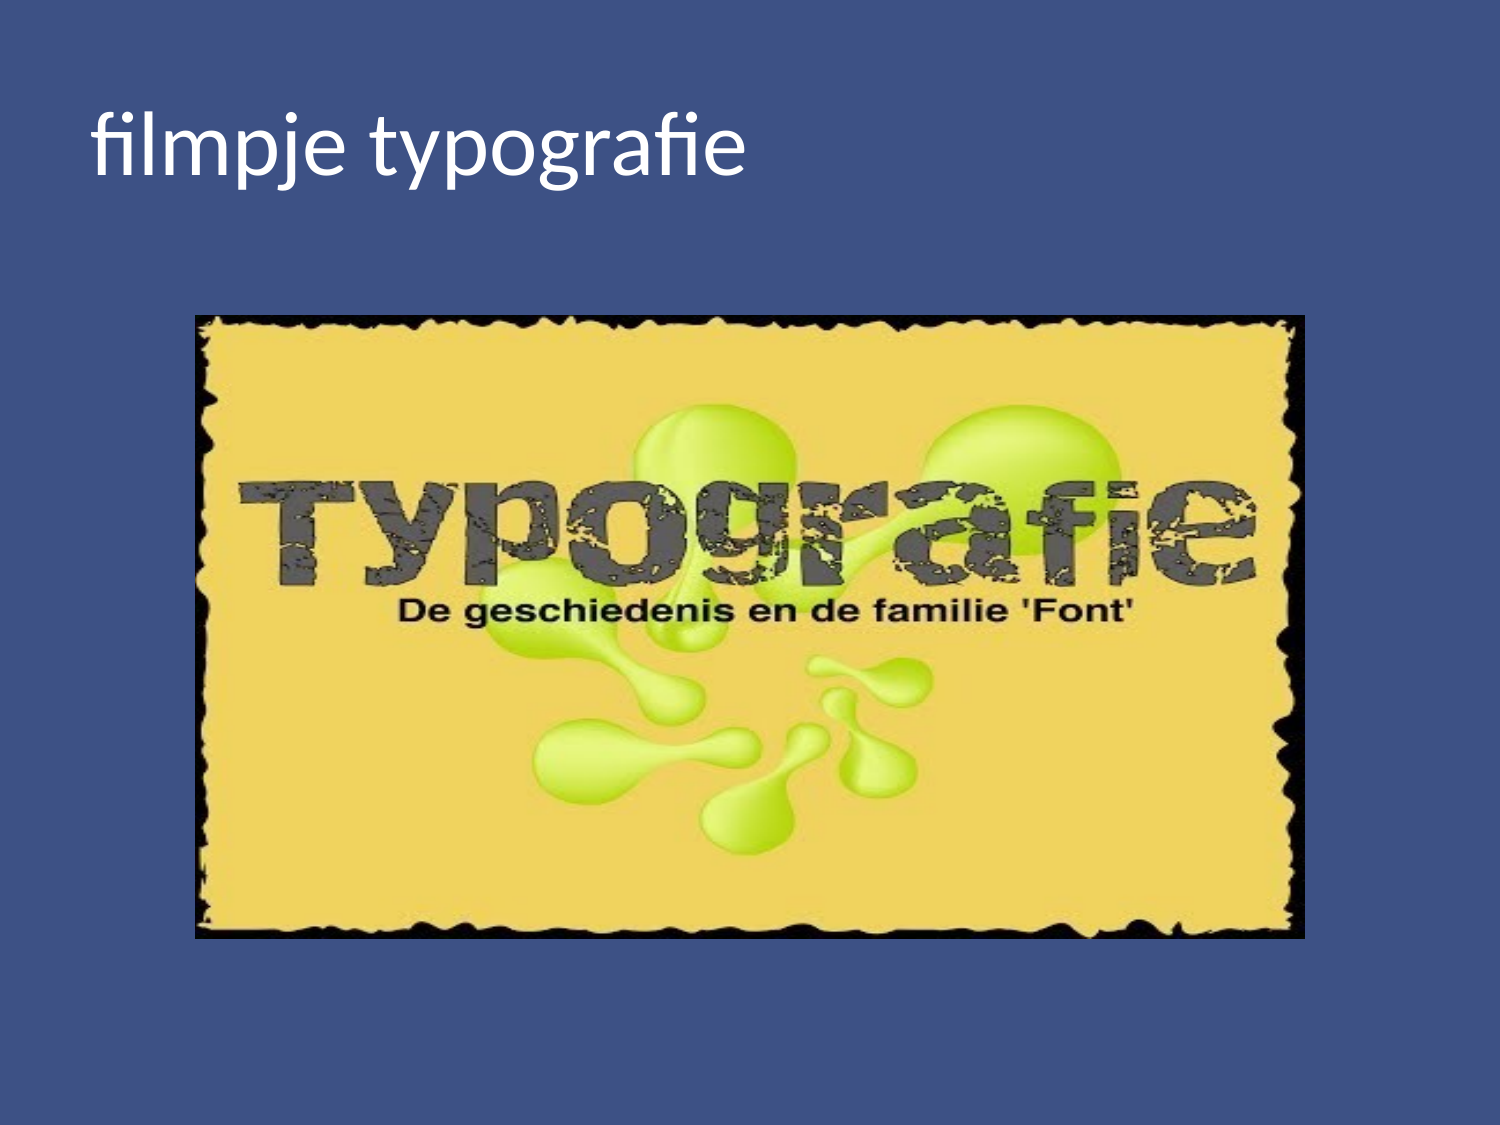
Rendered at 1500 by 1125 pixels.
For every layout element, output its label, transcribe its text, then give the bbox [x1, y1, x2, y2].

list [194, 314, 1306, 940]
title filmpje typografie [75, 45, 1425, 233]
